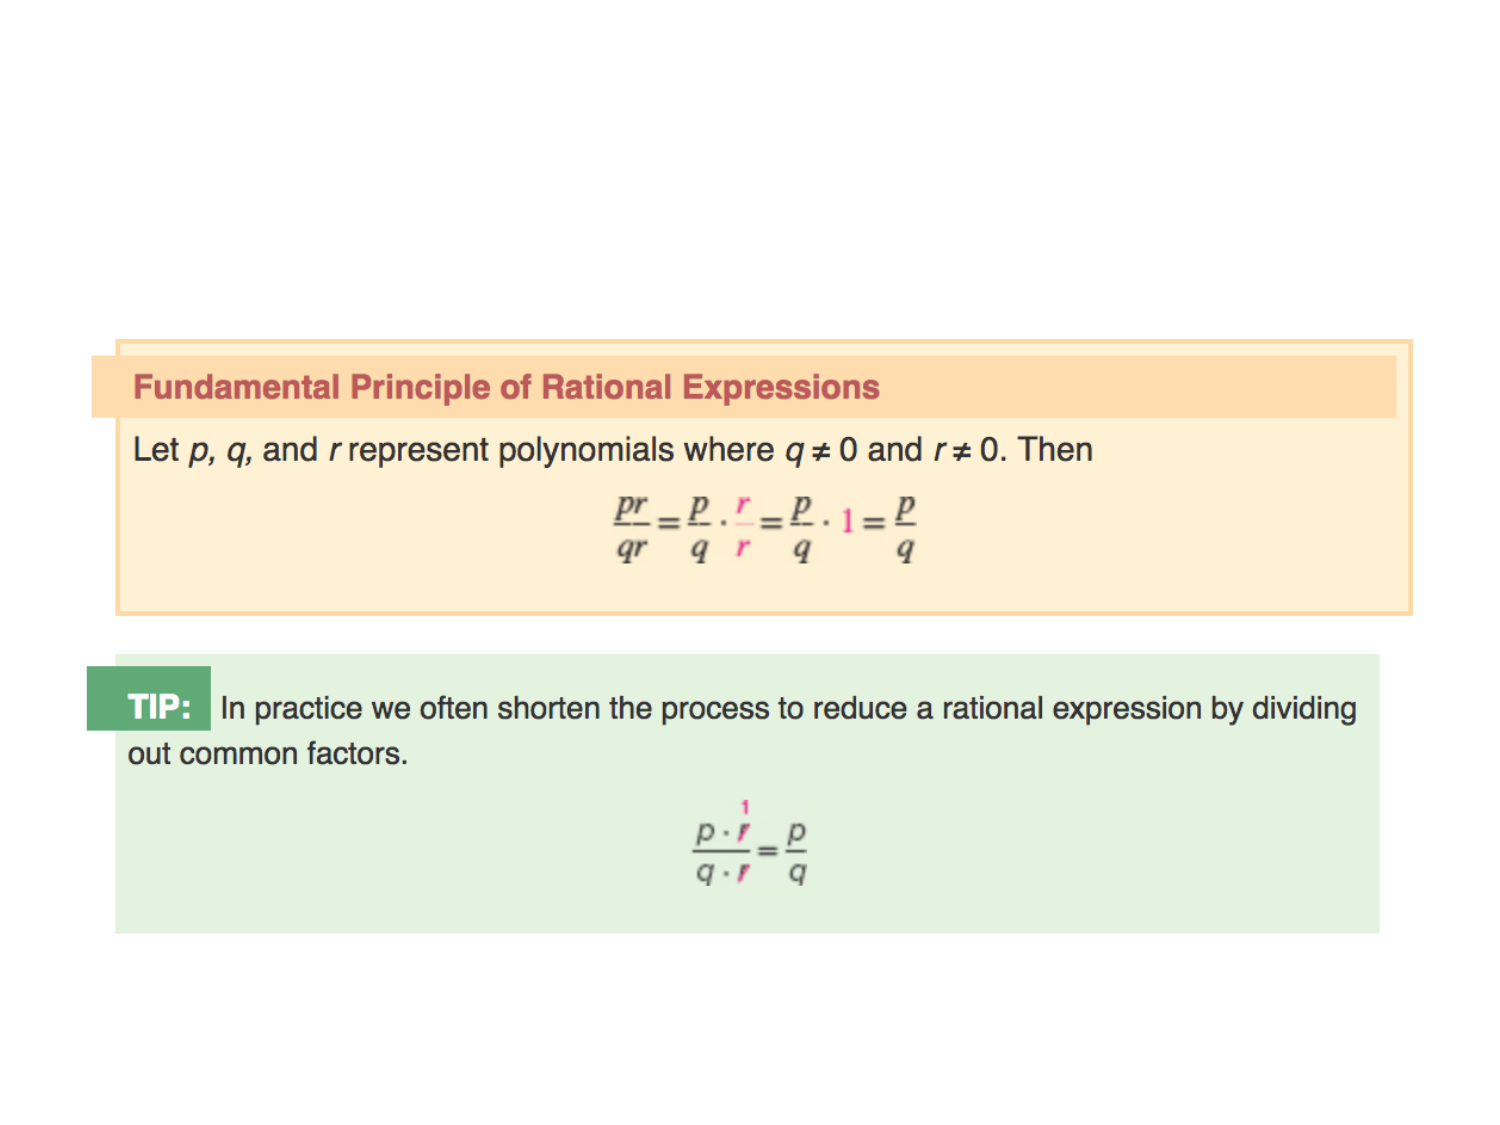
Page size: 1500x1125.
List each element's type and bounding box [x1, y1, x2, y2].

list [74, 262, 1426, 1006]
